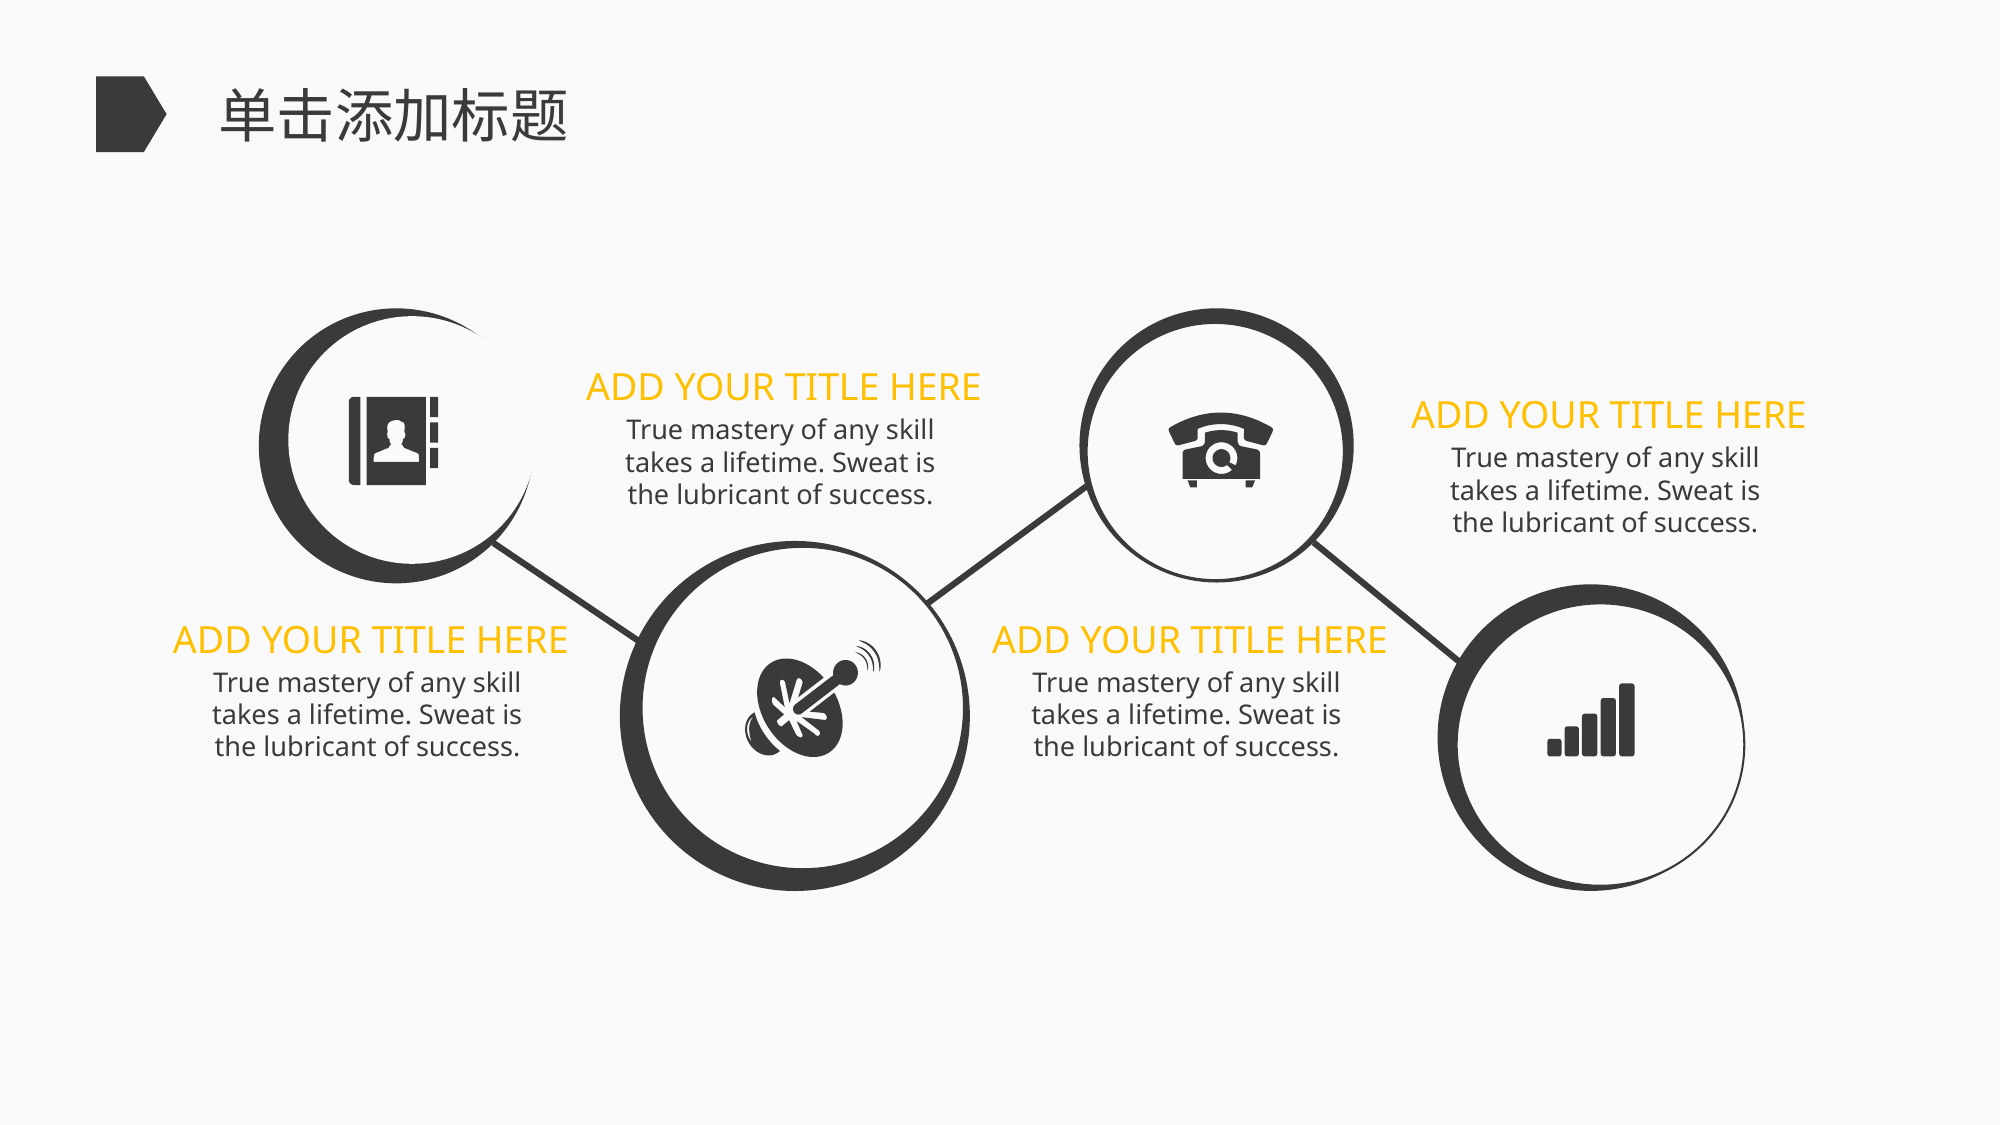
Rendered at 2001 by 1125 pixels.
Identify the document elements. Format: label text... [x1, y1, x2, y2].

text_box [1079, 308, 1354, 583]
text_box True mastery of any skill takes a lifetime. Sweat is the lubricant of success. [178, 657, 557, 770]
text_box 单击添加标题 [95, 71, 691, 157]
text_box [1437, 584, 1745, 891]
text_box ADD YOUR TITLE HERE [158, 608, 584, 669]
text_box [493, 543, 619, 653]
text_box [913, 480, 1094, 614]
text_box True mastery of any skill takes a lifetime. Sweat is the lubricant of success. [591, 405, 970, 518]
text_box ADD YOUR TITLE HERE [1396, 383, 1822, 444]
text_box ADD YOUR TITLE HERE [977, 608, 1313, 669]
text_box True mastery of any skill takes a lifetime. Sweat is the lubricant of success. [1416, 433, 1795, 546]
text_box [1313, 542, 1465, 667]
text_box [258, 308, 536, 584]
text_box True mastery of any skill takes a lifetime. Sweat is the lubricant of success. [997, 657, 1376, 770]
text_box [619, 540, 970, 891]
text_box ADD YOUR TITLE HERE [571, 355, 997, 416]
